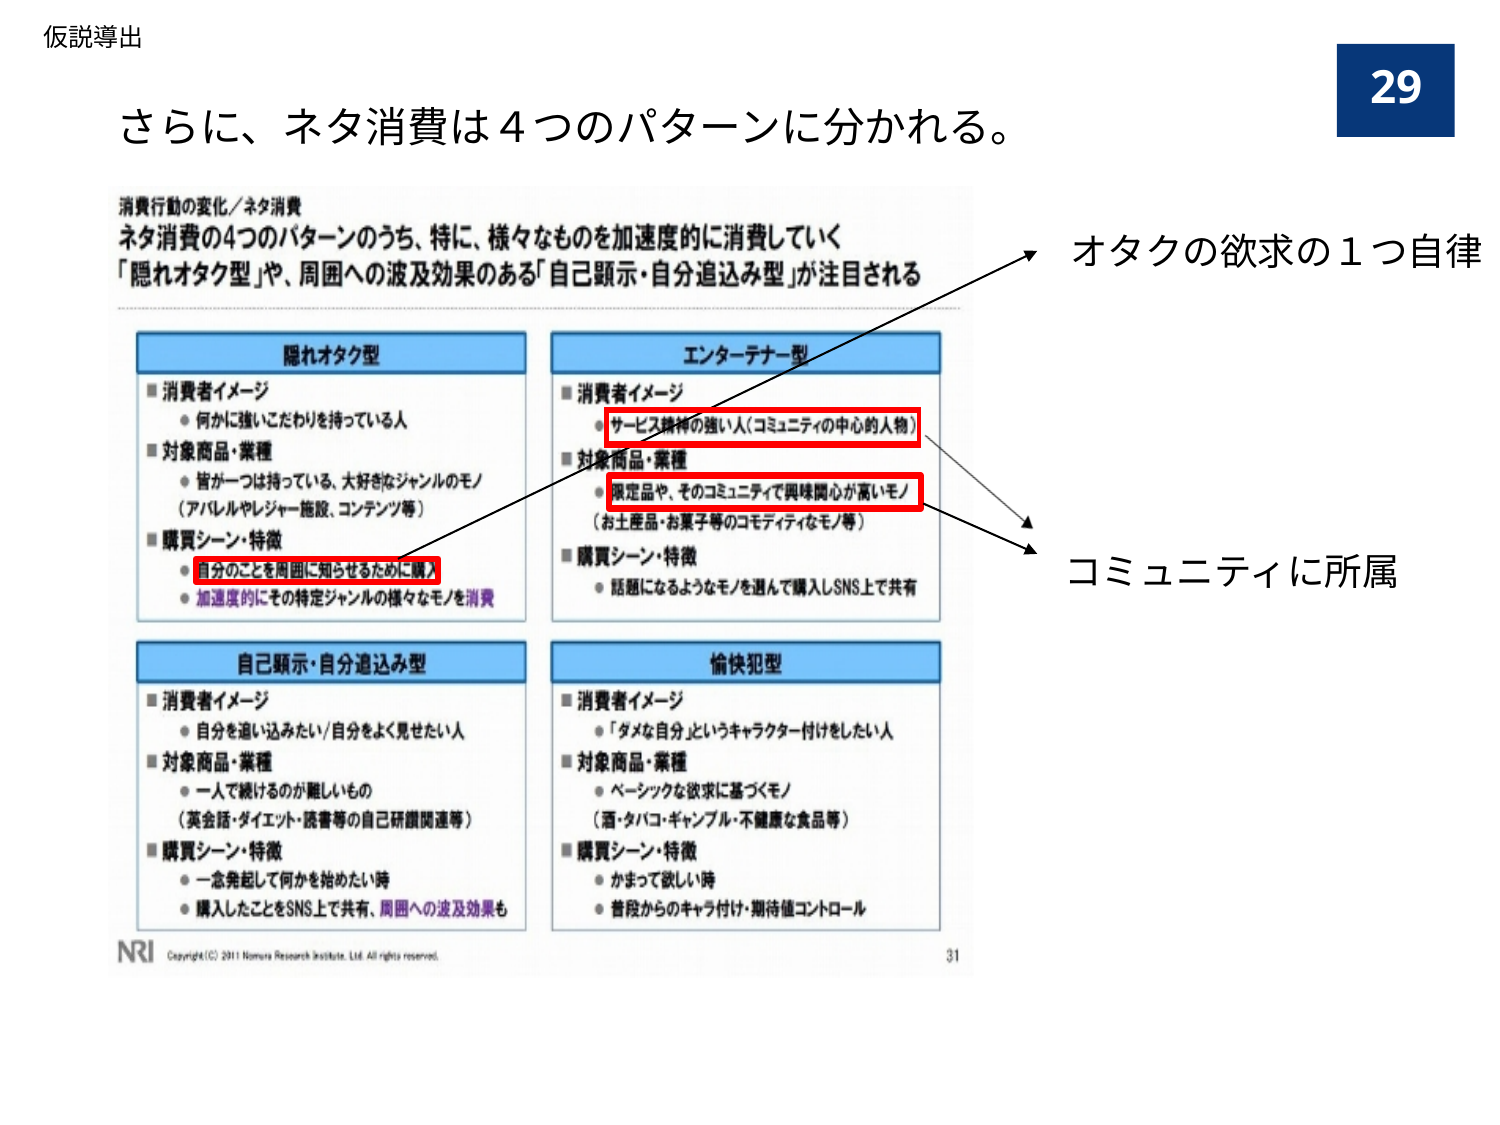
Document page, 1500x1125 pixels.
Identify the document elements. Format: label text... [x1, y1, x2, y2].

text_box 仮説導出 [28, 13, 311, 59]
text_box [95, 92, 1500, 978]
slide_number 29 [1354, 59, 1438, 92]
